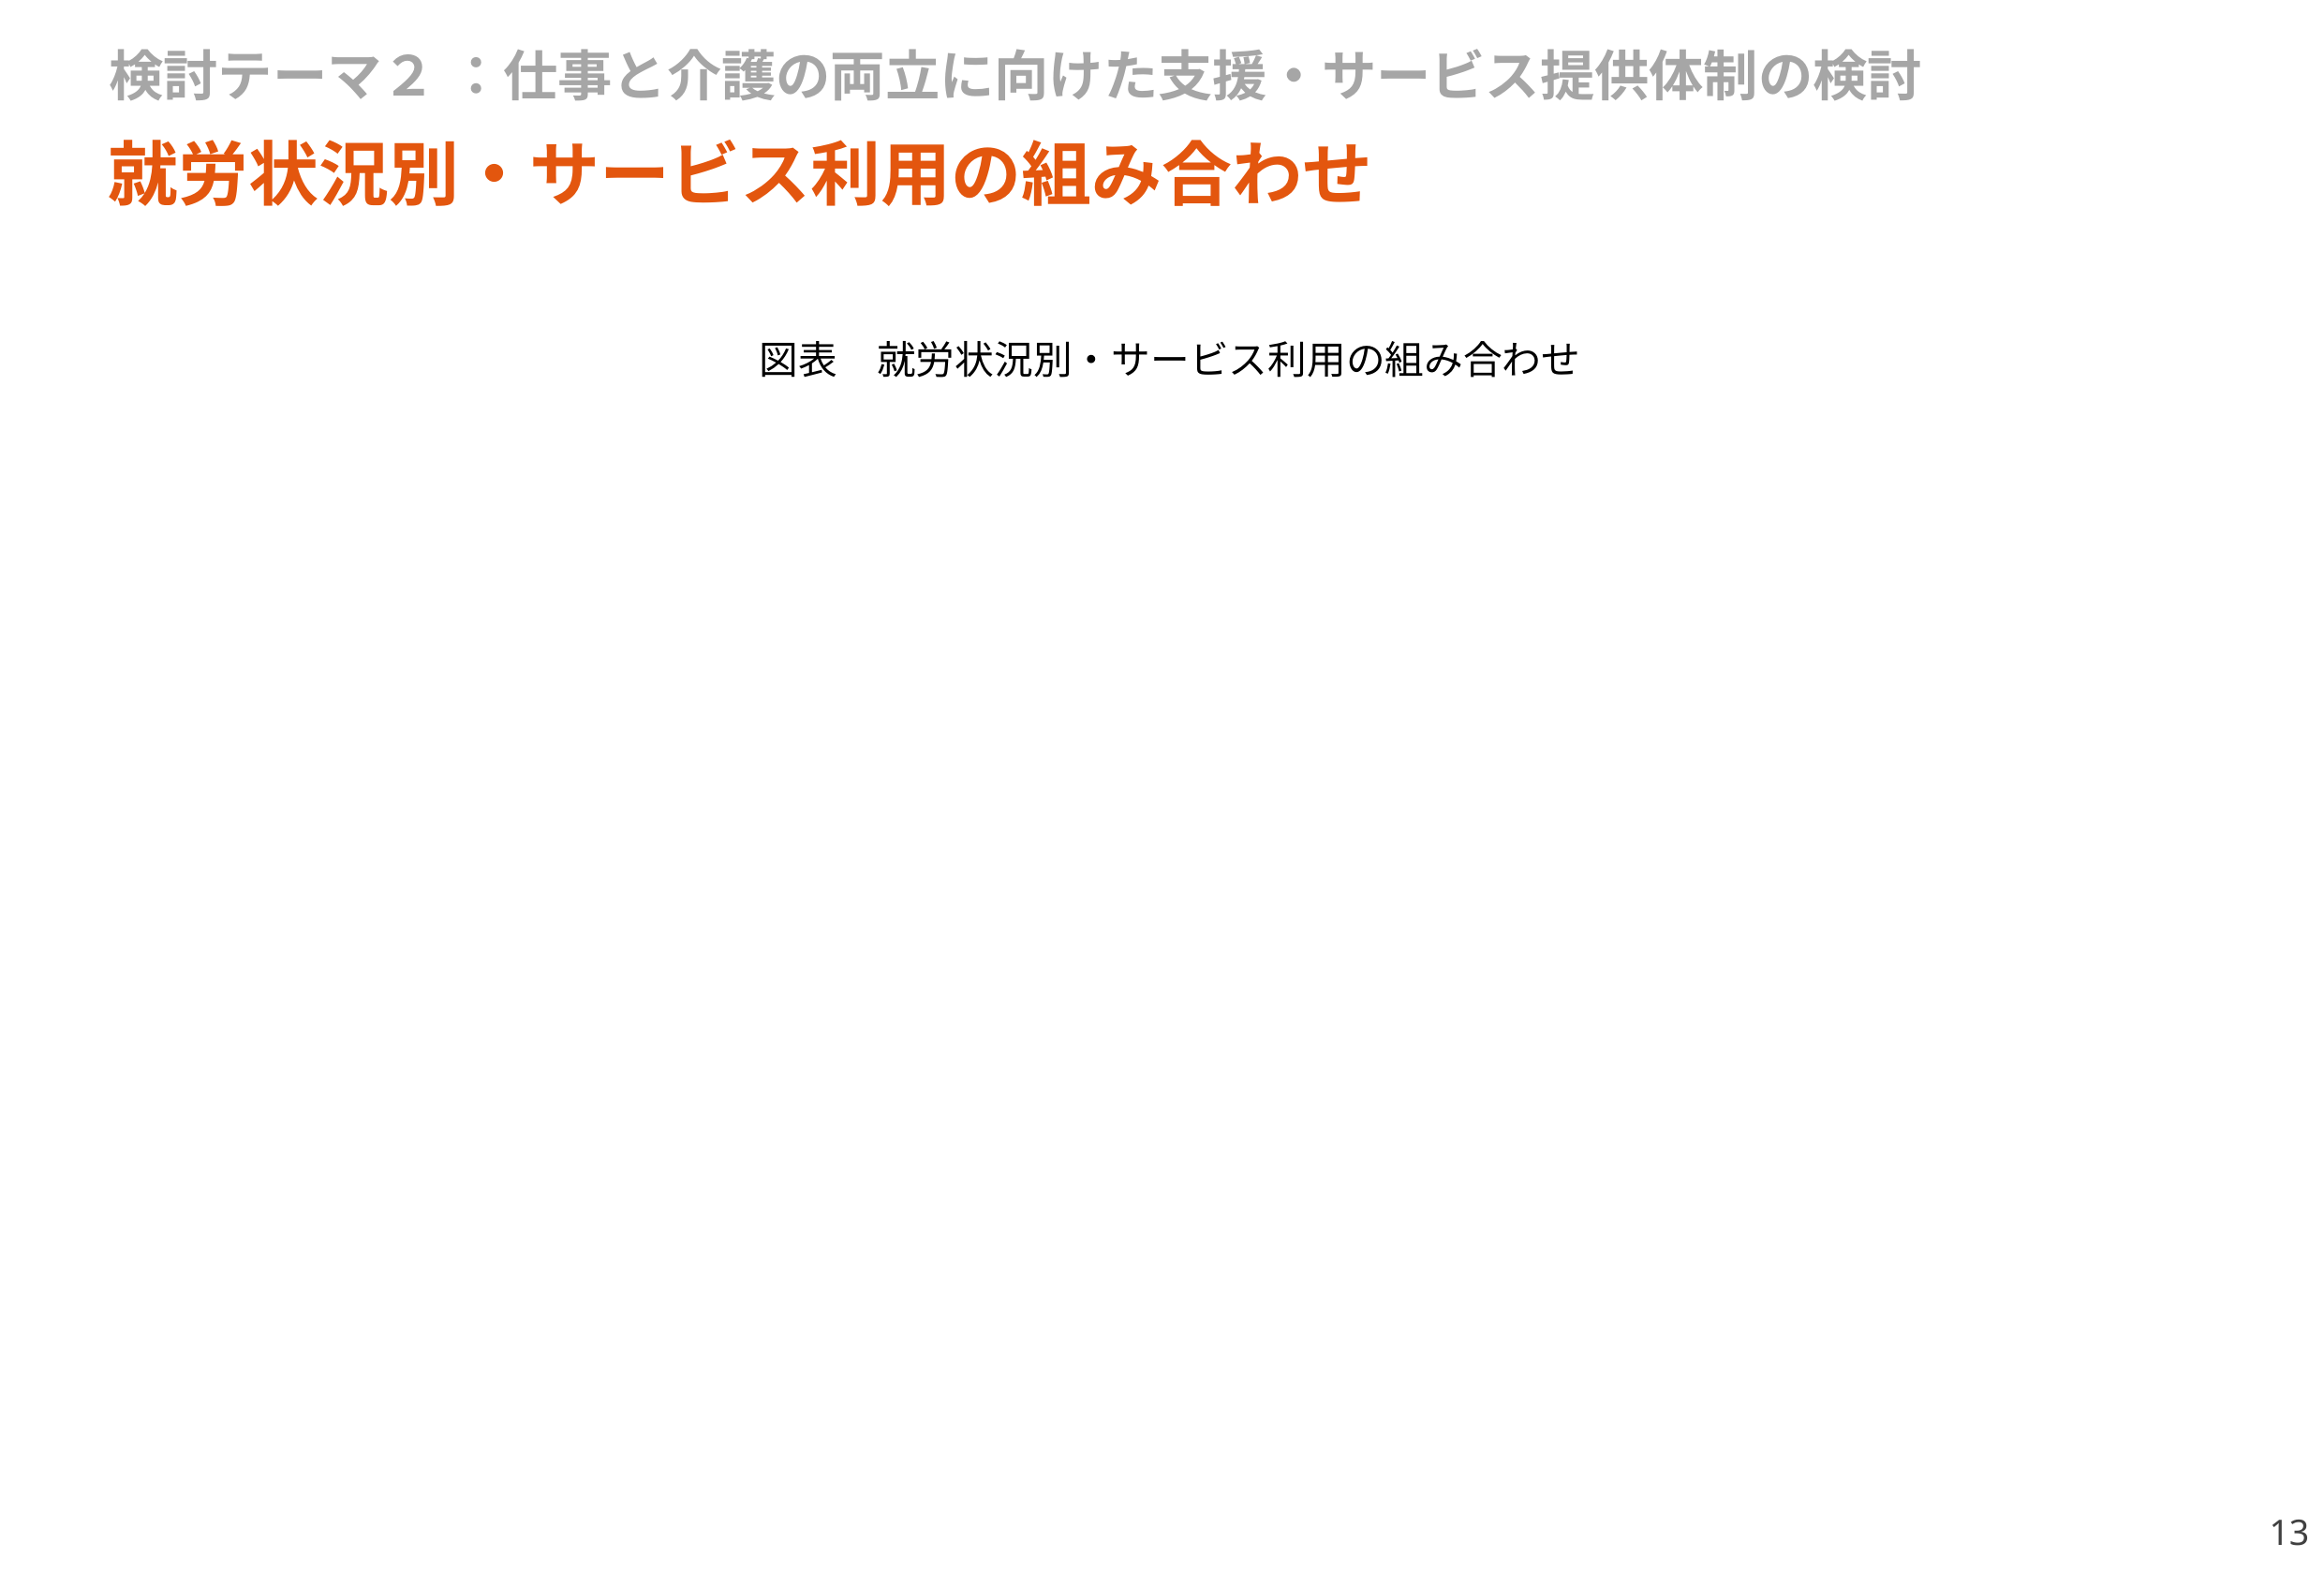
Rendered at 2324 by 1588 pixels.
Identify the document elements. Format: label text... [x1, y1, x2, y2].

text_box 13 [1800, 1503, 2324, 1588]
text_box 図表 就労状況別・サービス利用の組み合わせ [746, 328, 1595, 389]
text_box 就労状況別・サービス利用の組み合わせ [94, 122, 2324, 215]
text_box 検討テーマ２ ：仕事と介護の両立に向けた支援・サービス提供体制の検討 [95, 34, 2245, 114]
